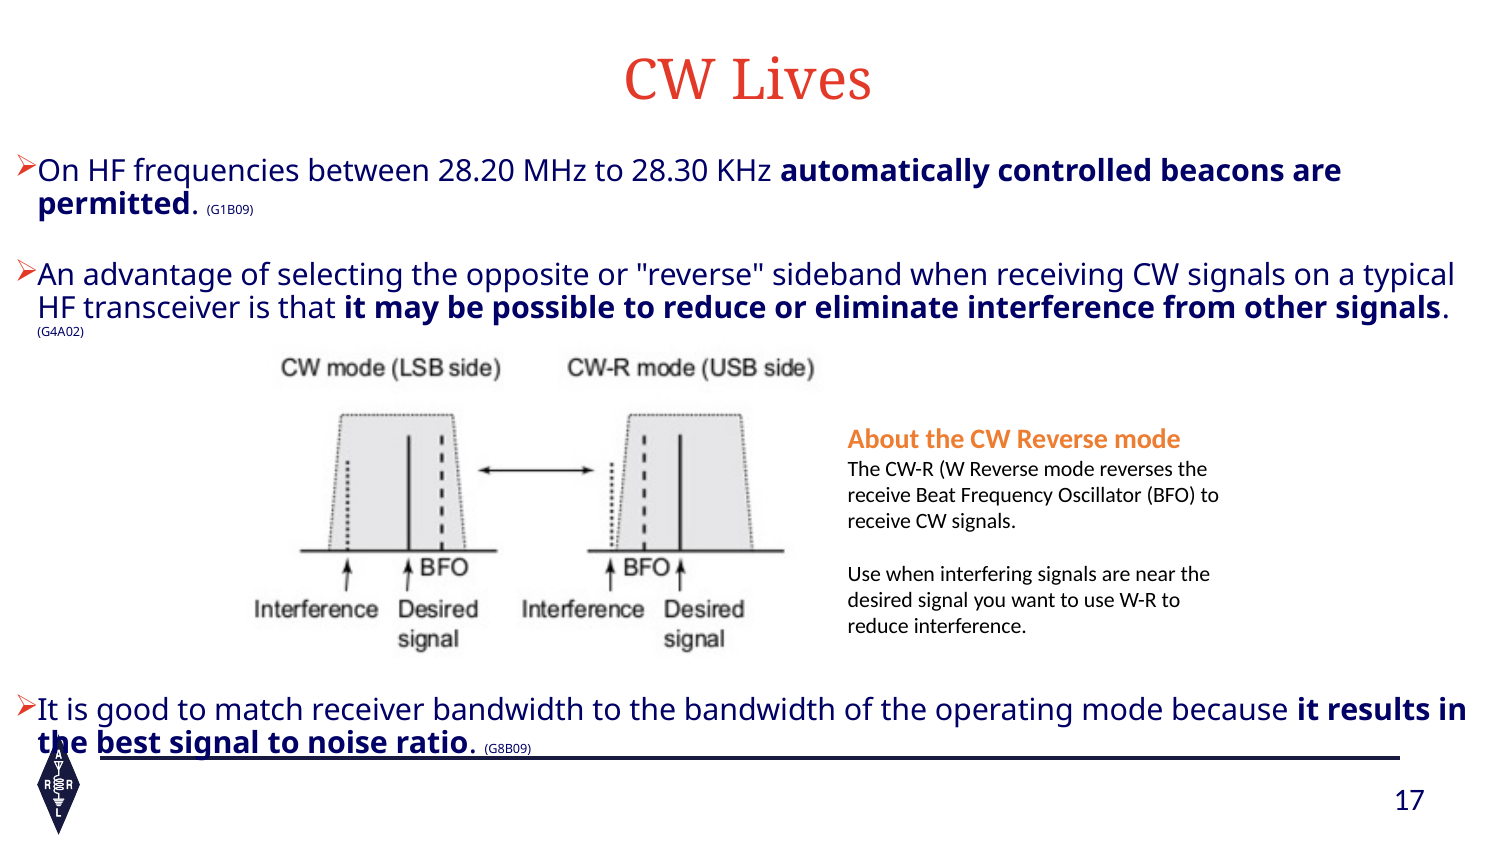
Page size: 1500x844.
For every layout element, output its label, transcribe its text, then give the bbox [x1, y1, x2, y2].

slide_number 17 [1353, 768, 1425, 827]
title CW Lives [101, 44, 1395, 145]
picture [37, 787, 80, 835]
picture [240, 338, 830, 668]
text_box About the CW Reverse mode The CW-R (W Reverse mode reverses the receive Beat Frequency Oscillator (BFO) to receive CW signals. Use when interfering signals are near the desired signal you want to use W-R to reduce interference. [833, 413, 1259, 646]
list On HF frequencies between 28.20 MHz to 28.30 KHz automatically controlled beacons are permitted. (G1B09) An advantage of selecting the opposite or "reverse" sideband when receiving CW signals on a typical HF transceiver is that it may be possible to reduce or eliminate interference from other signals. (G4A02) It is good to match receiver bandwidth to the bandwidth of the operating mode because it results in the best signal to noise ratio. (G8B09) [14, 149, 1470, 787]
